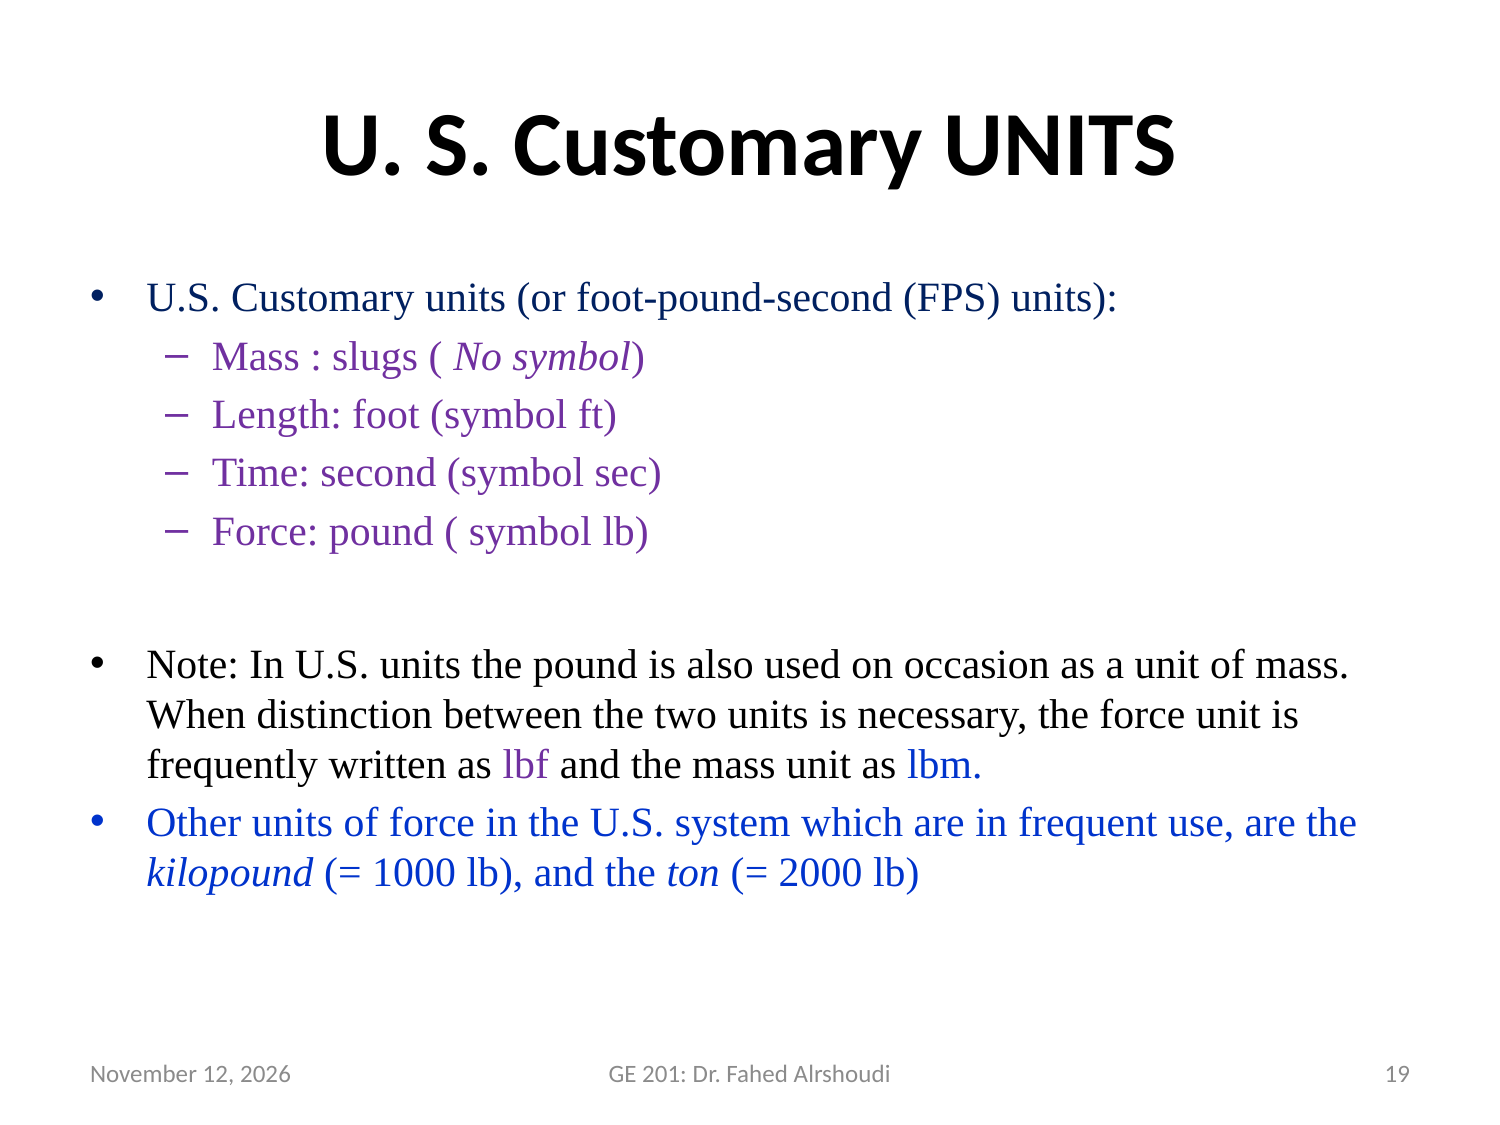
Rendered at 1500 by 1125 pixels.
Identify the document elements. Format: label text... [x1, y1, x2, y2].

slide_number 19 [1074, 1042, 1425, 1103]
footer GE 201: Dr. Fahed Alrshoudi [512, 1042, 988, 1103]
title U. S. Customary UNITS [75, 45, 1425, 233]
list U.S. Customary units (or foot-pound-second (FPS) units): Mass : slugs ( No symbol) Length: foot (symbol ft) Time: second (symbol sec) Force: pound ( symbol lb) Note: In U.S. units the pound is also used on occasion as a unit of mass. When distinction between the two units is necessary, the force unit is frequently written as lbf and the mass unit as lbm. Other units of force in the U.S. system which are in frequent use, are the kilopound (= 1000 lb), and the ton (= 2000 lb) [75, 262, 1425, 1005]
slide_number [75, 1042, 425, 1103]
